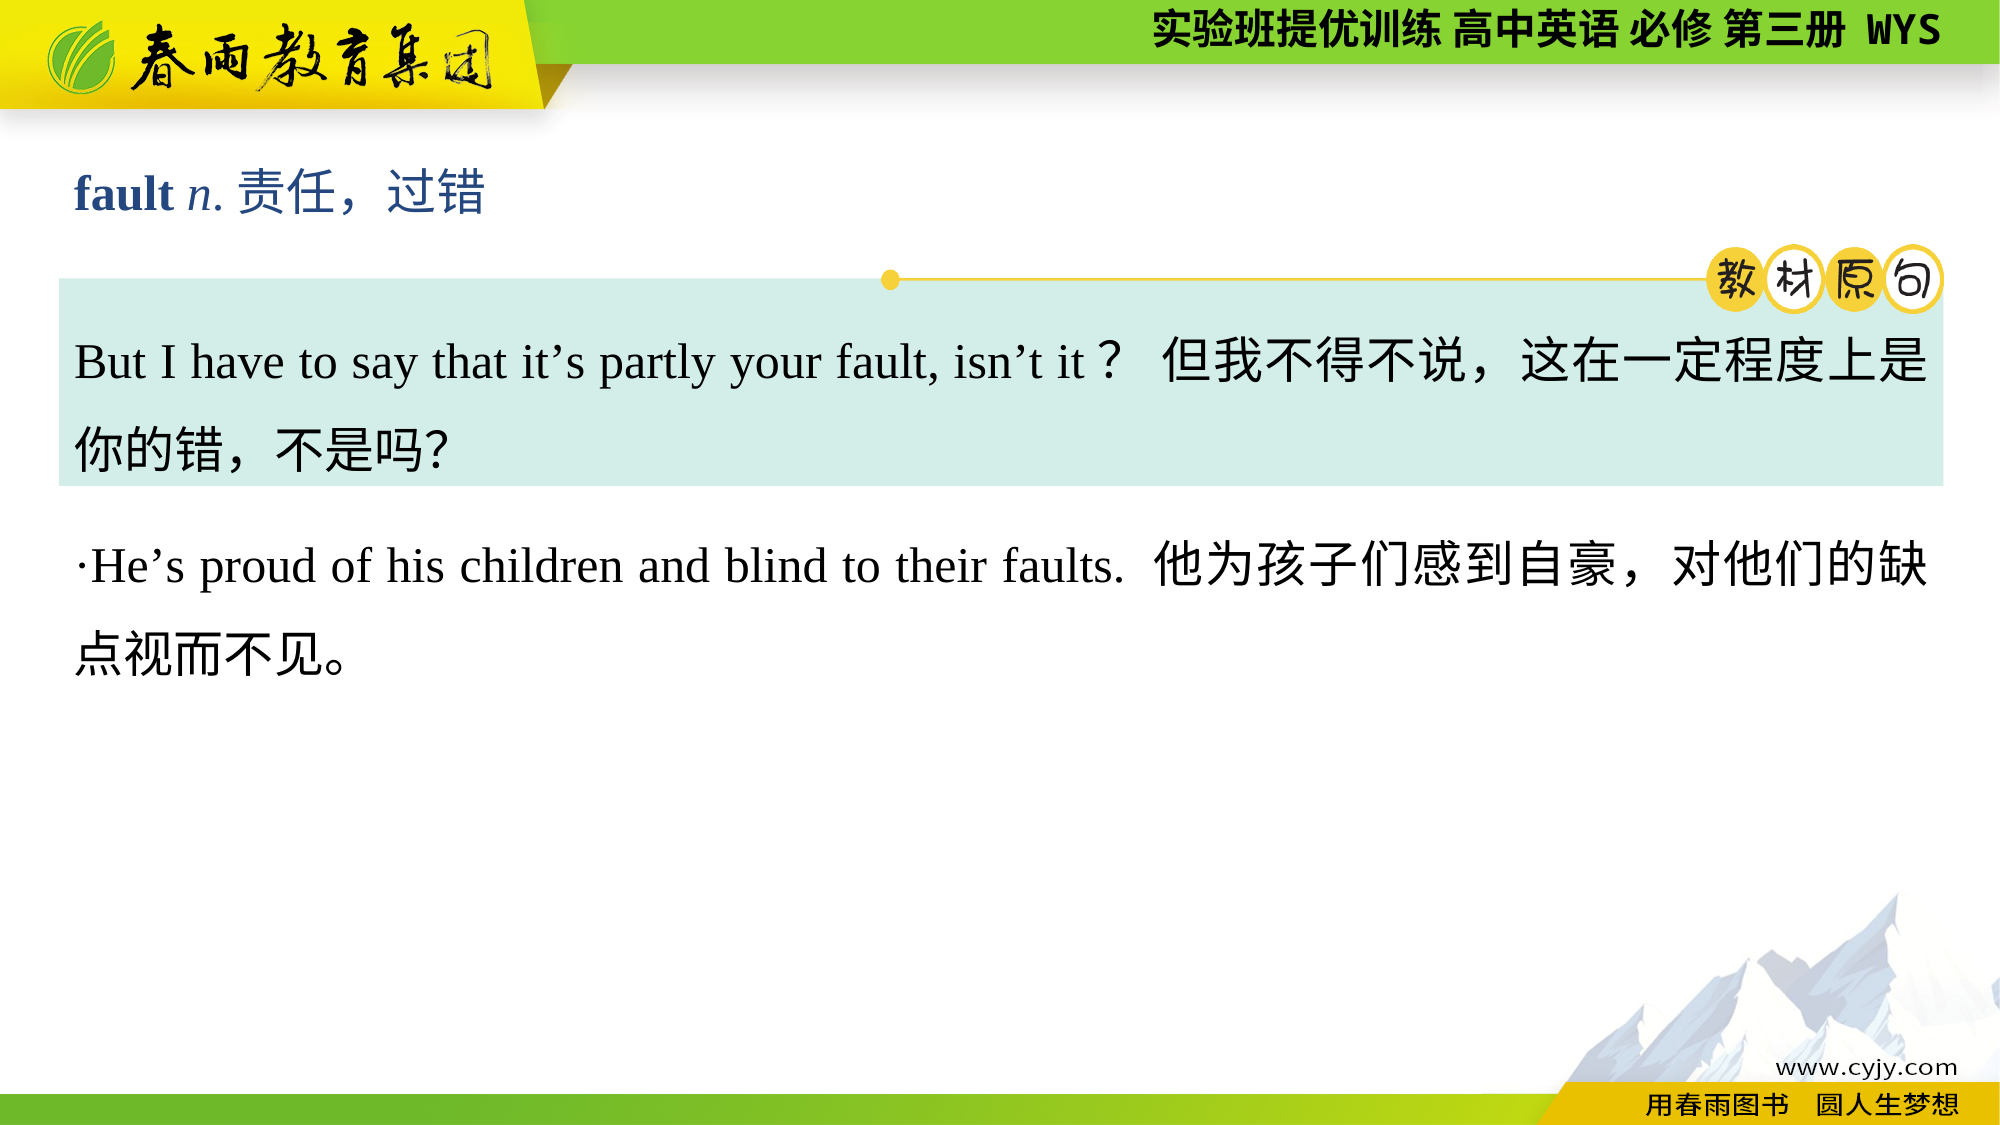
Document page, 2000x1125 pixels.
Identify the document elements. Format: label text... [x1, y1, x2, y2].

text_box But I have to say that it’s partly your fault, isn’t it？ 但我不得不说，这在一定程度上是你的错，不是吗？ [59, 278, 1944, 486]
list fault n.责任，过错 [59, 122, 1944, 217]
text_box ·He’s proud of his children and blind to their faults. 他为孩子们感到自豪，对他们的缺点视而不见。 [59, 495, 1944, 690]
picture [0, 0, 2000, 1125]
